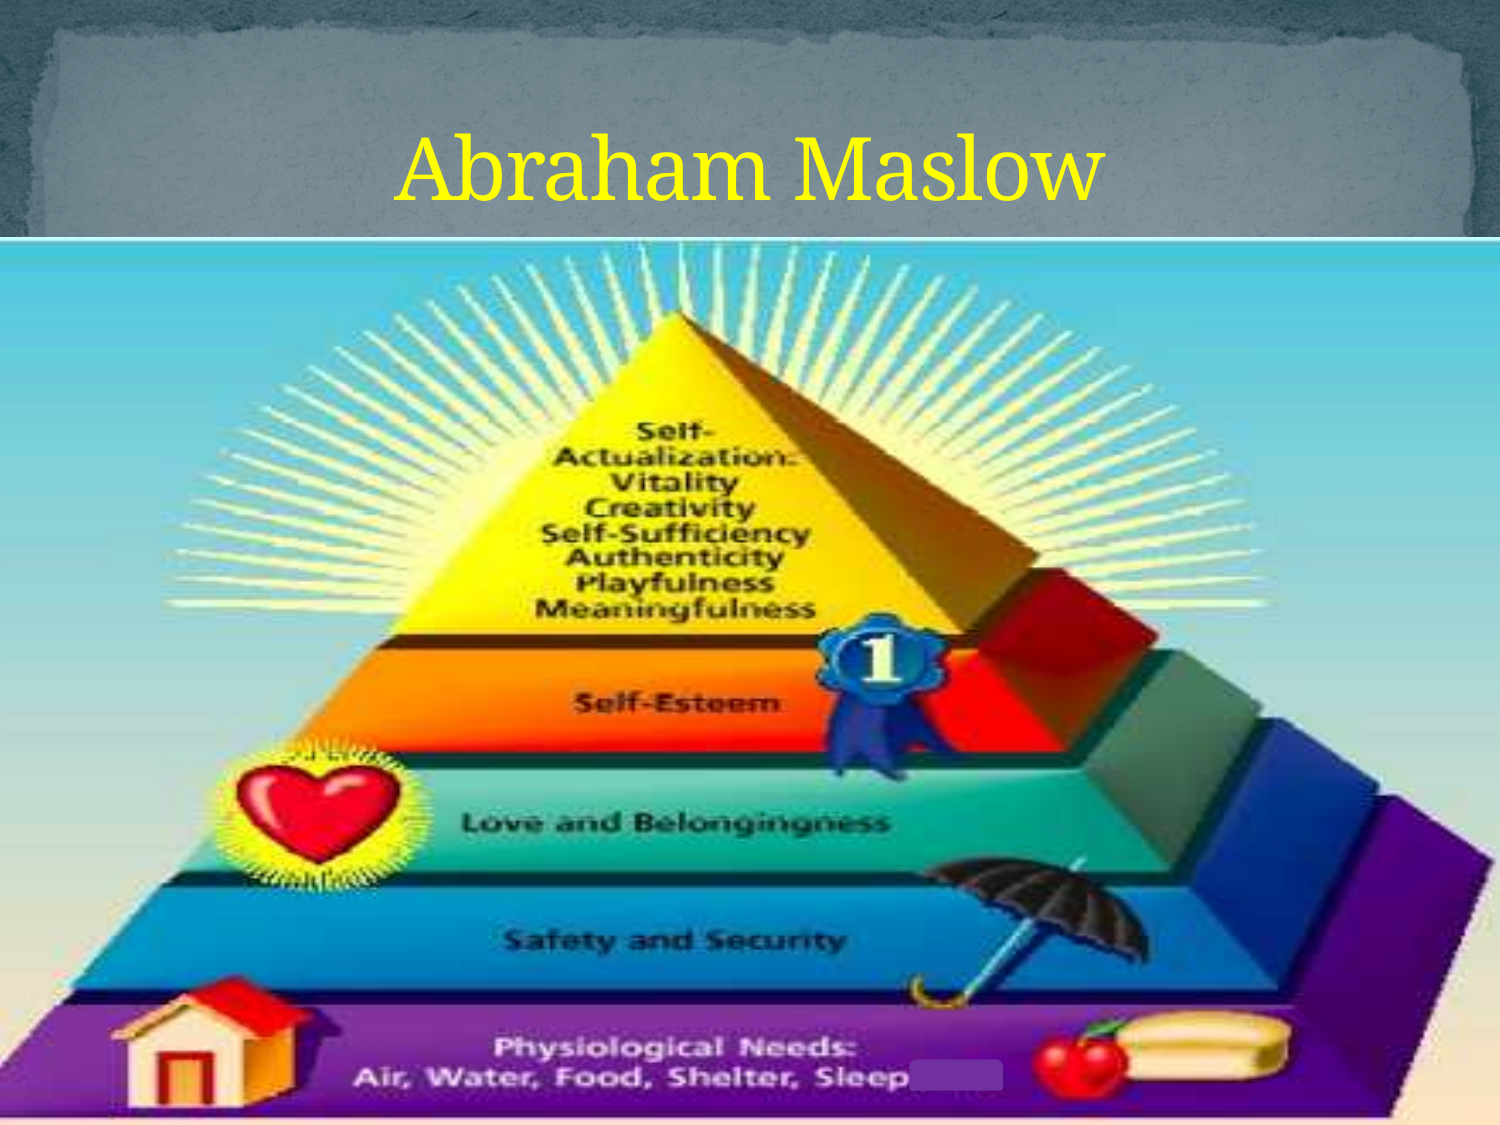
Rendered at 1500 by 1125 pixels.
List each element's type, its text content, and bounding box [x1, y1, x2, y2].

title Abraham Maslow [74, 24, 1425, 225]
picture [0, 237, 1500, 1125]
